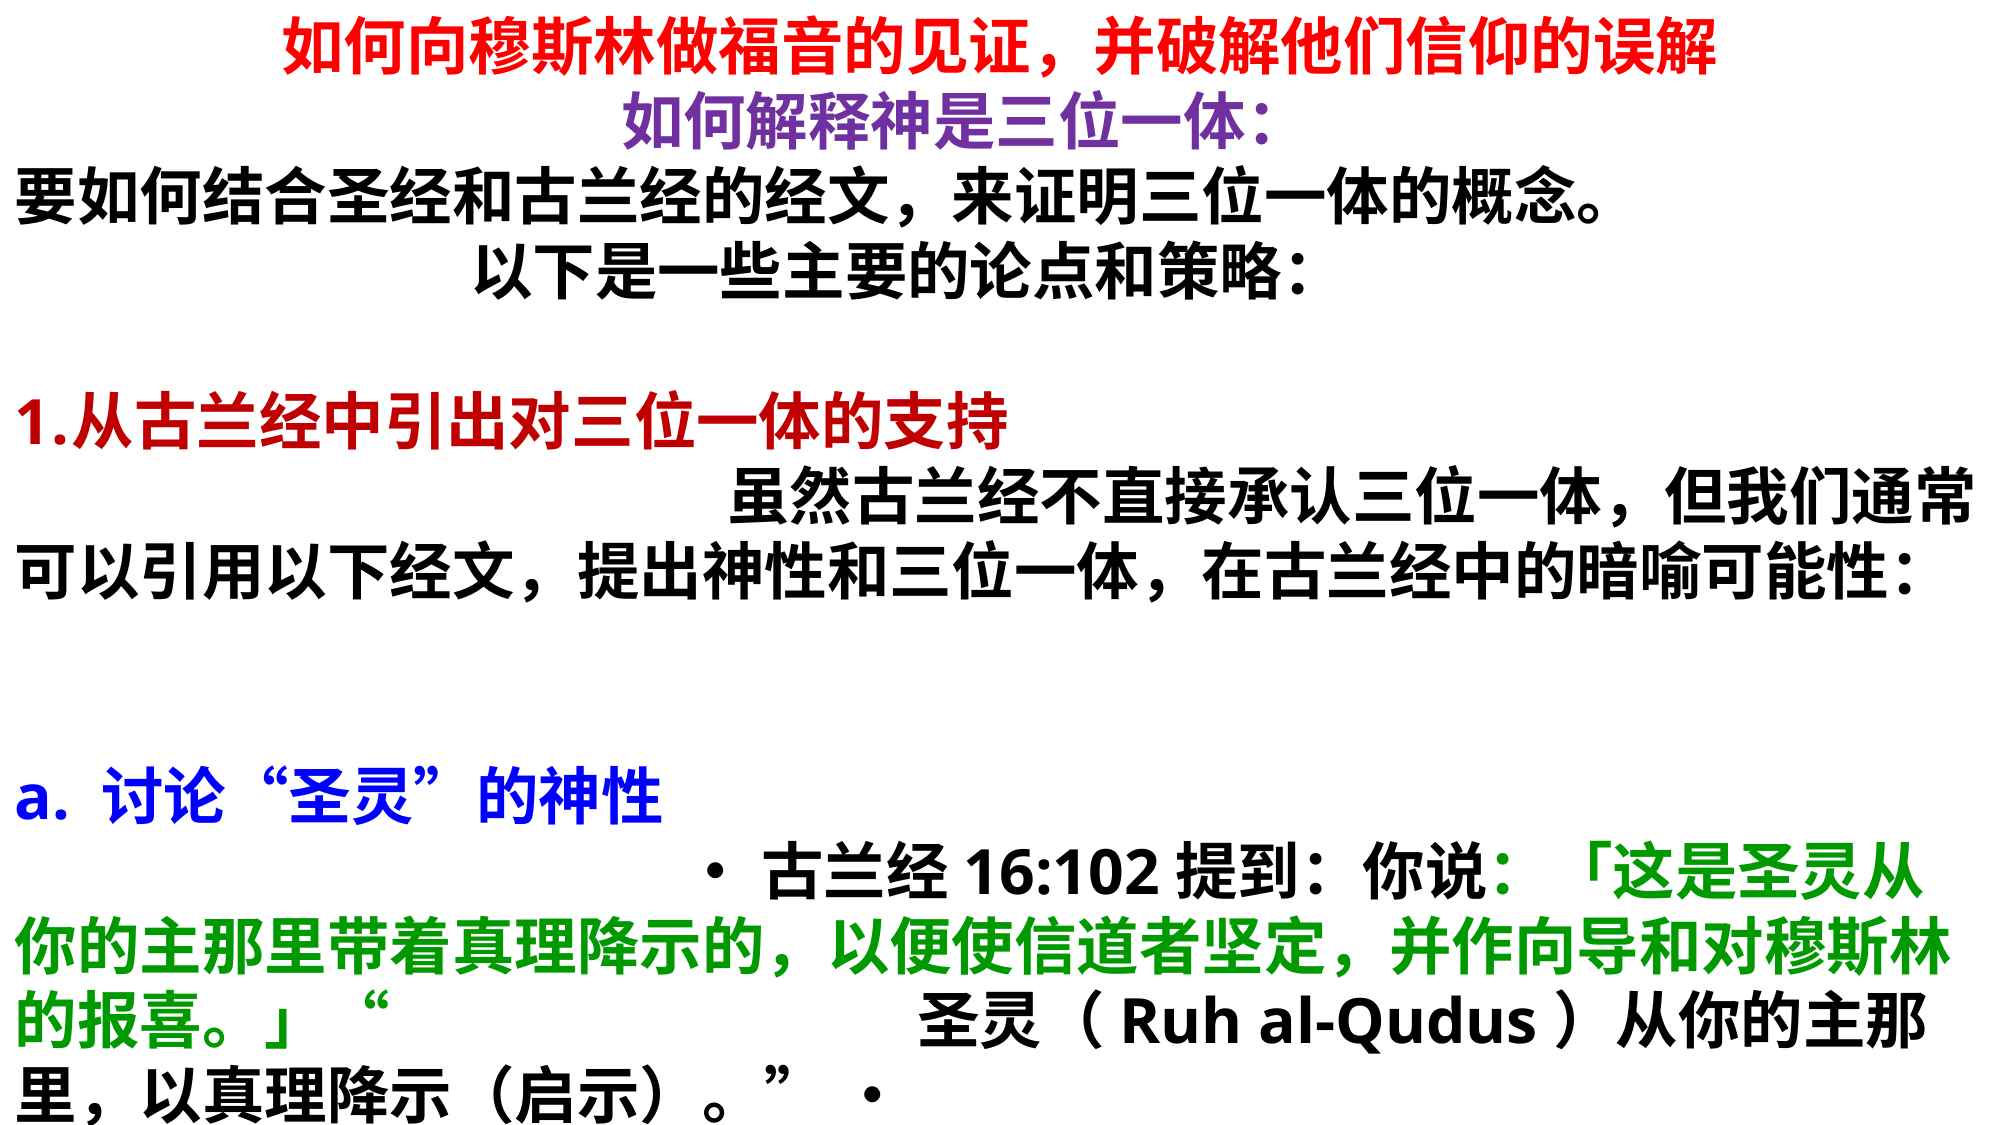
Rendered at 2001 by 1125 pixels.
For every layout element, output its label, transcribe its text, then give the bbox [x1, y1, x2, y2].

text_box 如何向穆斯林做福音的见证，并破解他们信仰的误解 如何解释神是三位一体： 要如何结合圣经和古兰经的经文，来证明三位一体的概念。 以下是一些主要的论点和策略： 从古兰经中引出对三位一体的支持 虽然古兰经不直接承认三位一体，但我们通常可以引用以下经文，提出神性和三位一体，在古兰经中的暗喻可能性： a. 讨论“圣灵”的神性 • 古兰经16:102提到：你说：「这是圣灵从你的主那里带着真理降示的，以便使信道者坚定，并作向导和对穆斯林的报喜。」“ 圣灵（Ruh al-Qudus）从你的主那里，以真理降示（启示）。” • 论点：这里的经文提出，给启示的不是天使，而是神的灵，圣灵是具有神性本质的存在，因为古兰经将圣灵描述为“来自真主”的圣灵。 [0, 0, 2000, 1125]
